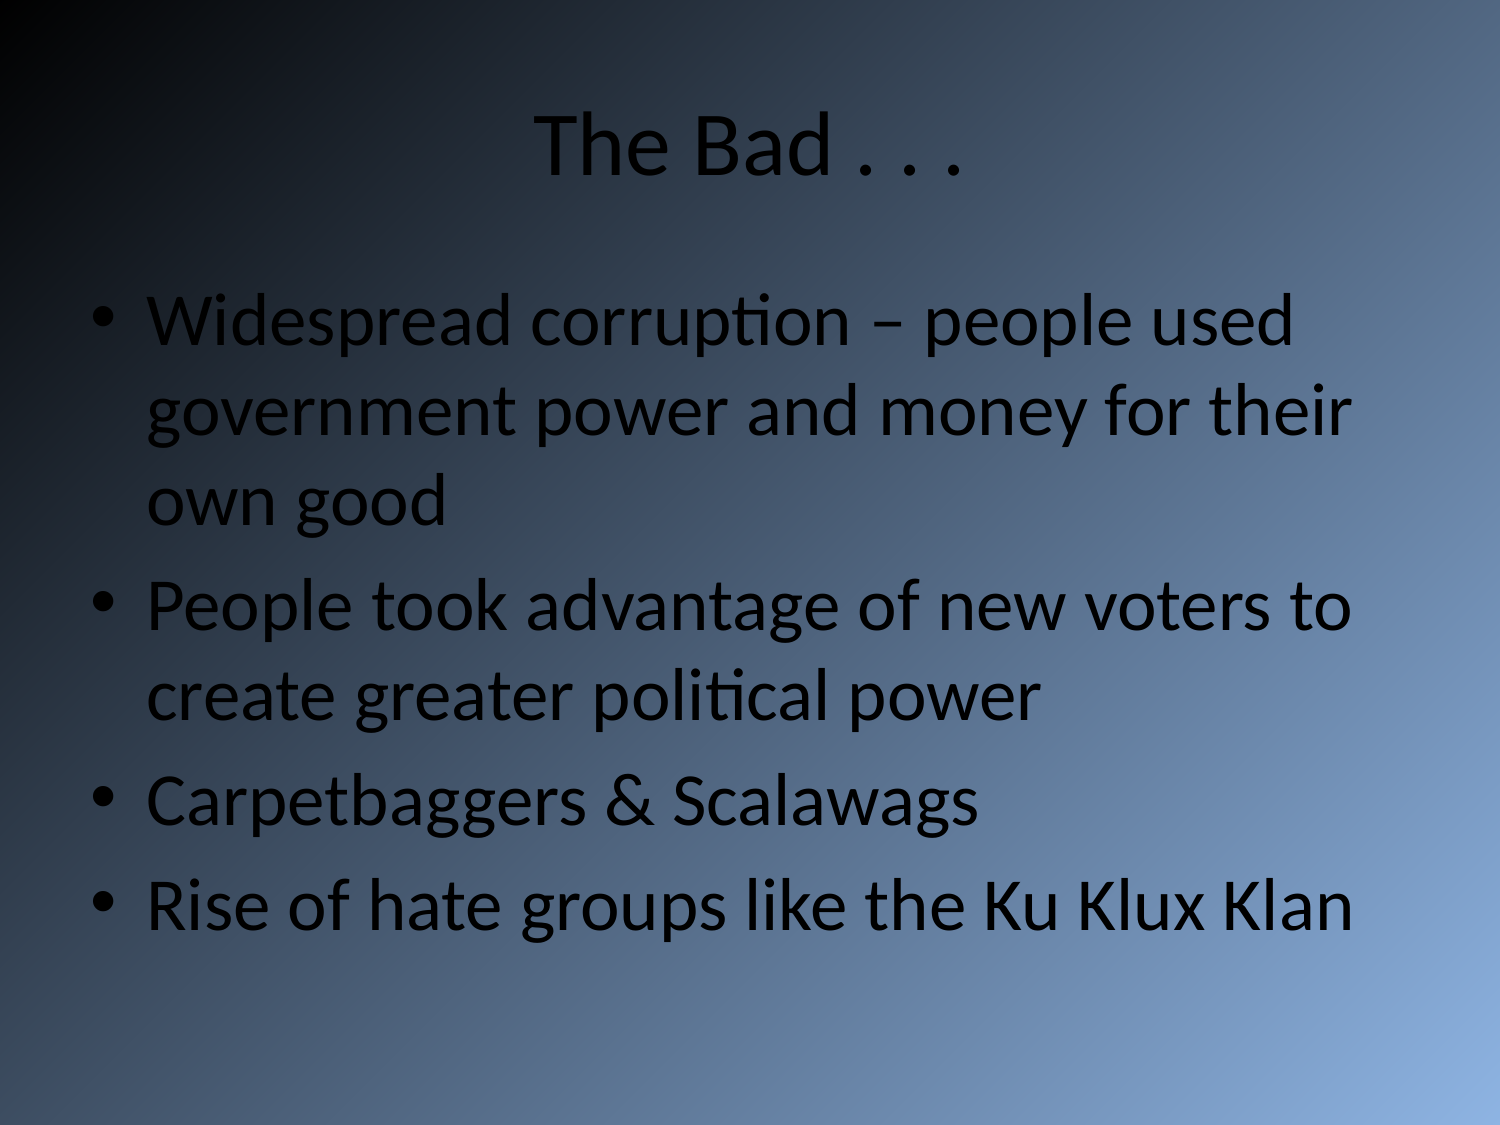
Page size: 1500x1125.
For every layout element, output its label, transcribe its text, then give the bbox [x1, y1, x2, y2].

title The Bad . . . [75, 45, 1425, 233]
list Widespread corruption – people used government power and money for their own good People took advantage of new voters to create greater political power Carpetbaggers & Scalawags Rise of hate groups like the Ku Klux Klan [75, 262, 1425, 1005]
